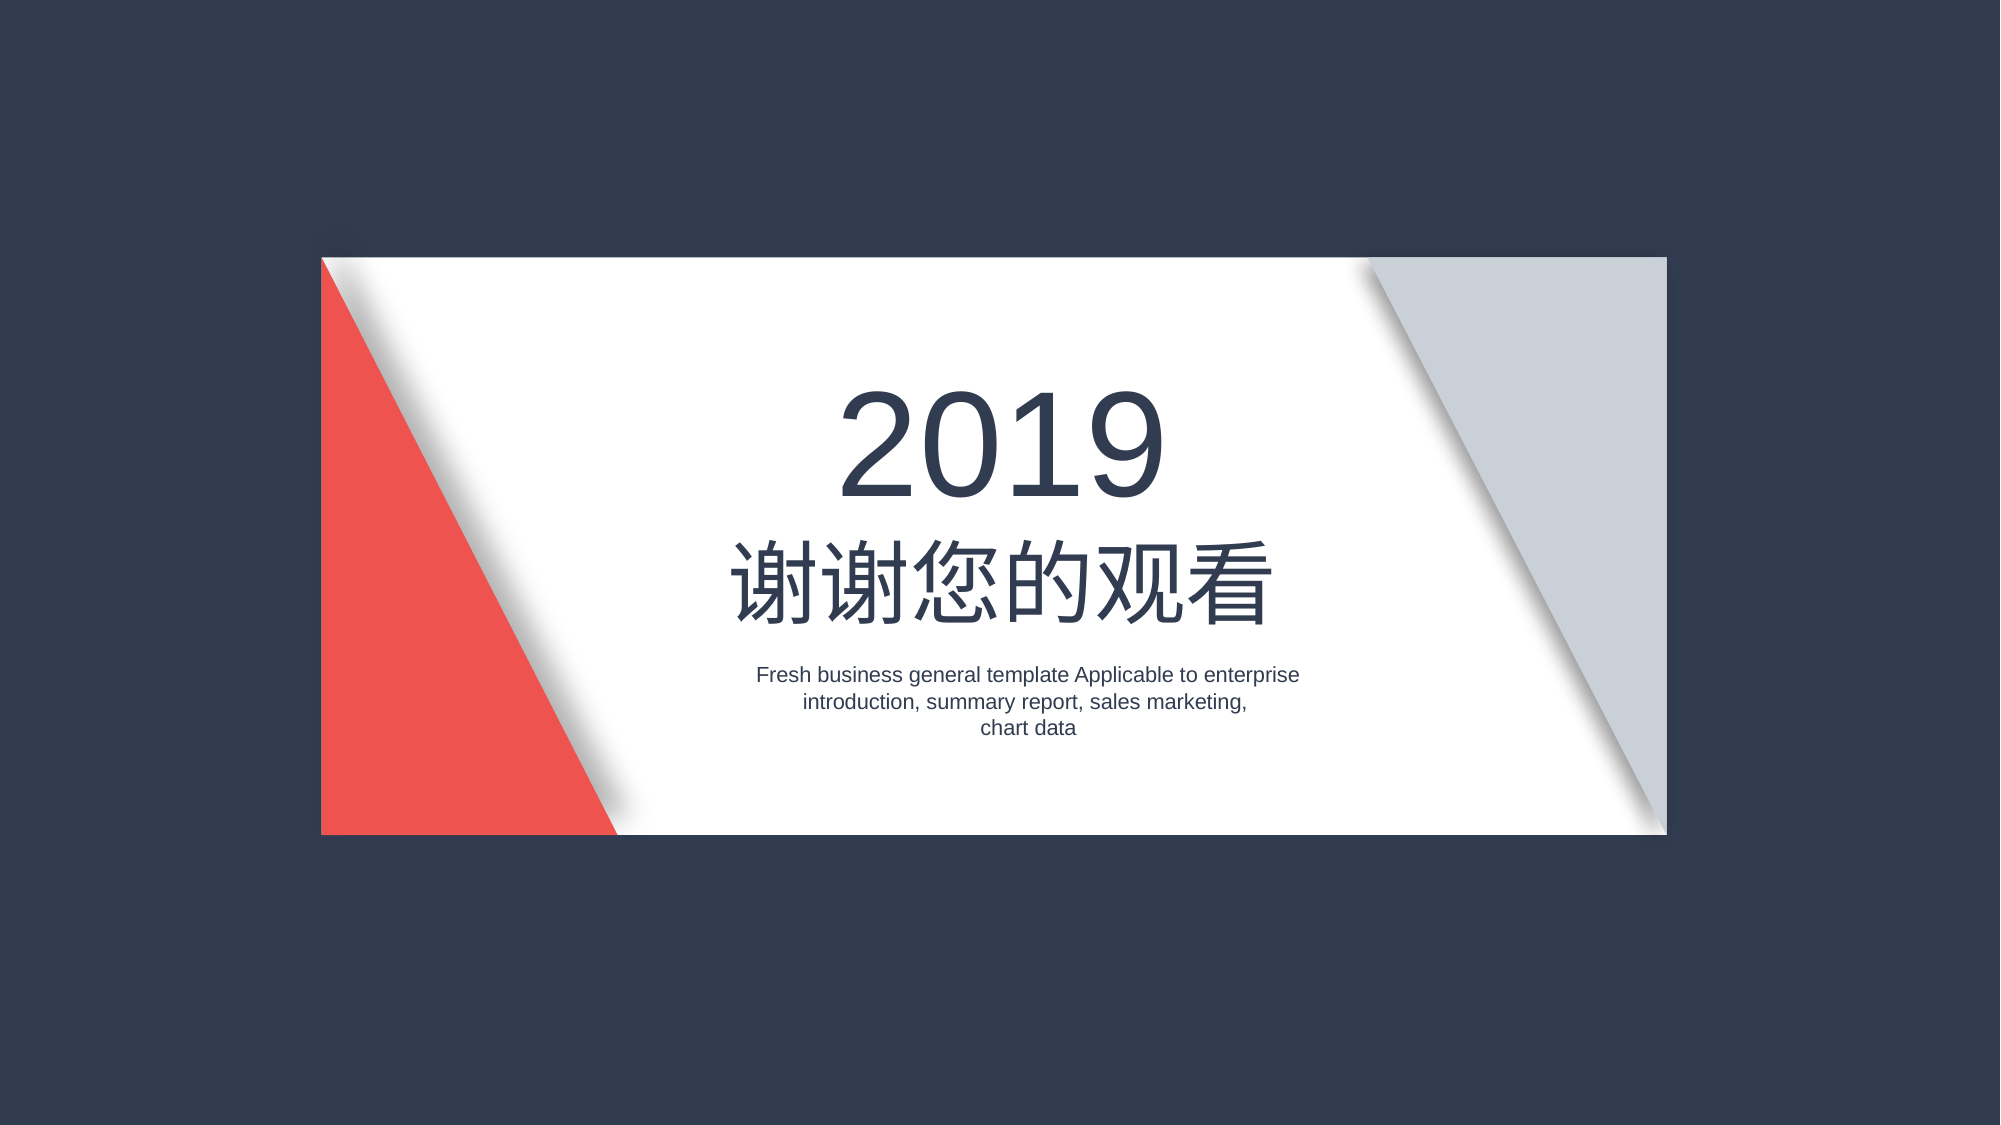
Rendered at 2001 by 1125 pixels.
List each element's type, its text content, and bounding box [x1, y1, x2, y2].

text_box [320, 257, 620, 837]
text_box [365, 256, 1381, 603]
text_box [1365, 256, 1668, 836]
text_box Fresh business general template Applicable to enterprise introduction, summary report, sales marketing, chart data [689, 653, 1368, 748]
text_box [564, 494, 1639, 836]
text_box 2019 谢谢您的观看 [543, 338, 1462, 644]
